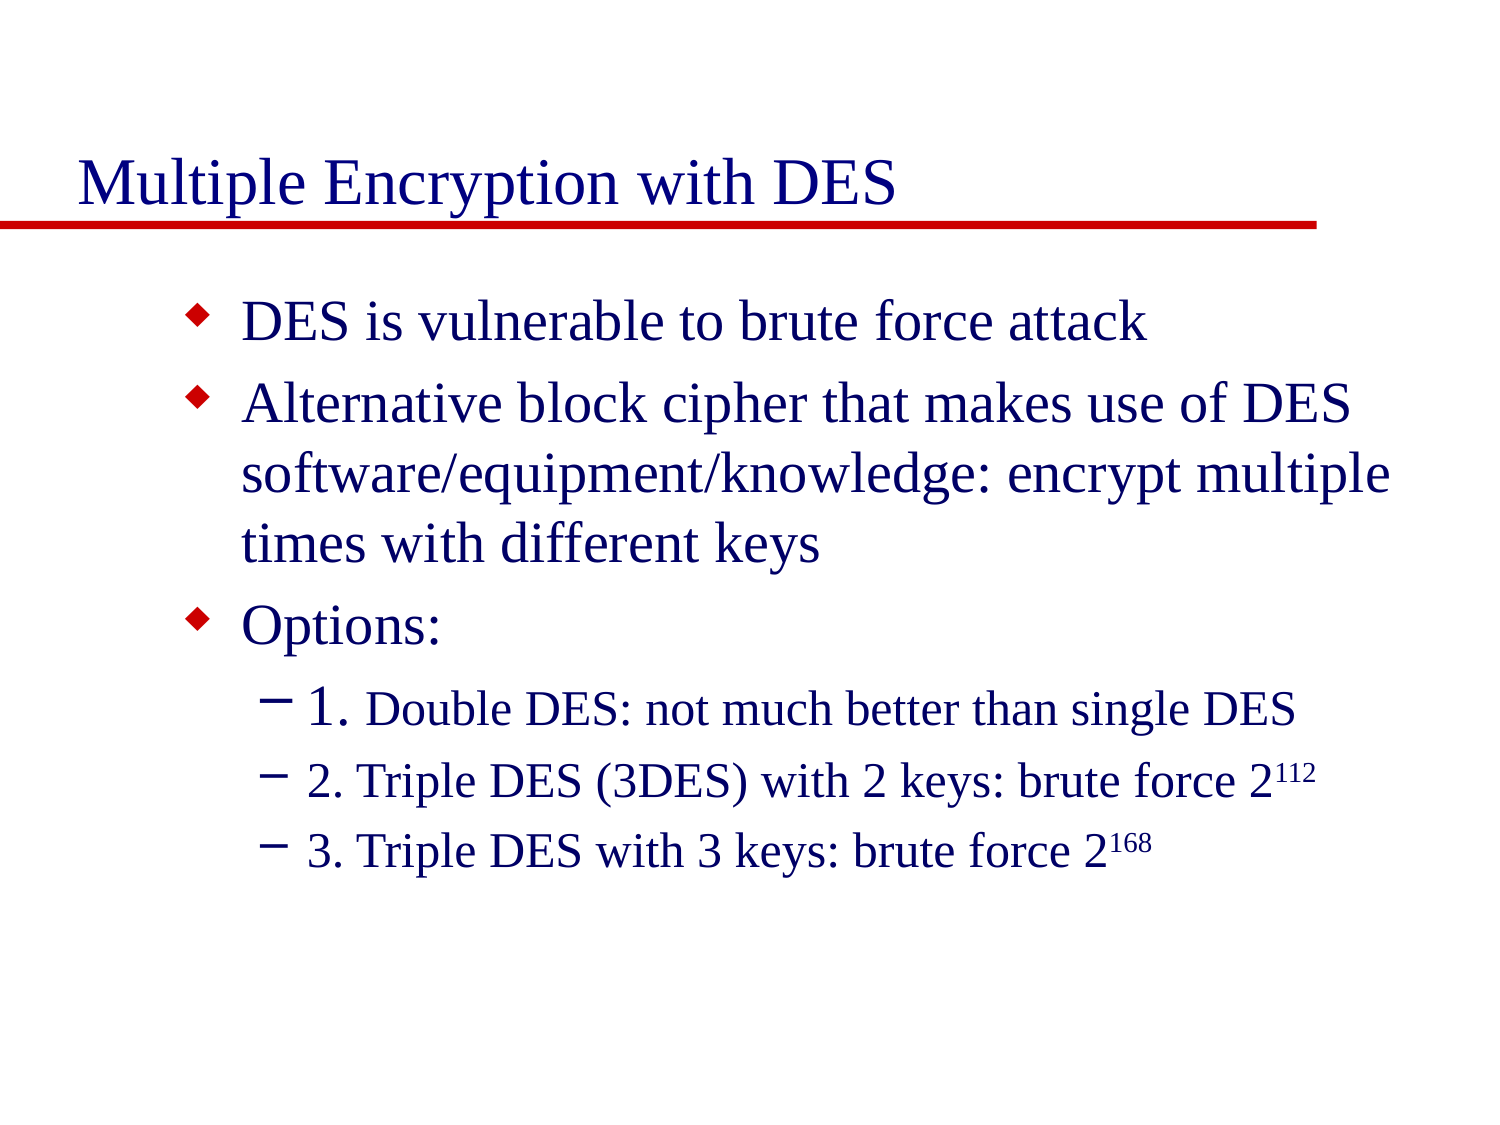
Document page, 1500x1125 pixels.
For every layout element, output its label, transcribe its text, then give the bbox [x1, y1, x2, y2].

list DES is vulnerable to brute force attack Alternative block cipher that makes use of DES software/equipment/knowledge: encrypt multiple times with different keys Options: 1. Double DES: not much better than single DES 2. Triple DES (3DES) with 2 keys: brute force 2112 3. Triple DES with 3 keys: brute force 2168 [169, 274, 1438, 951]
title Multiple Encryption with DES [62, 43, 1338, 226]
